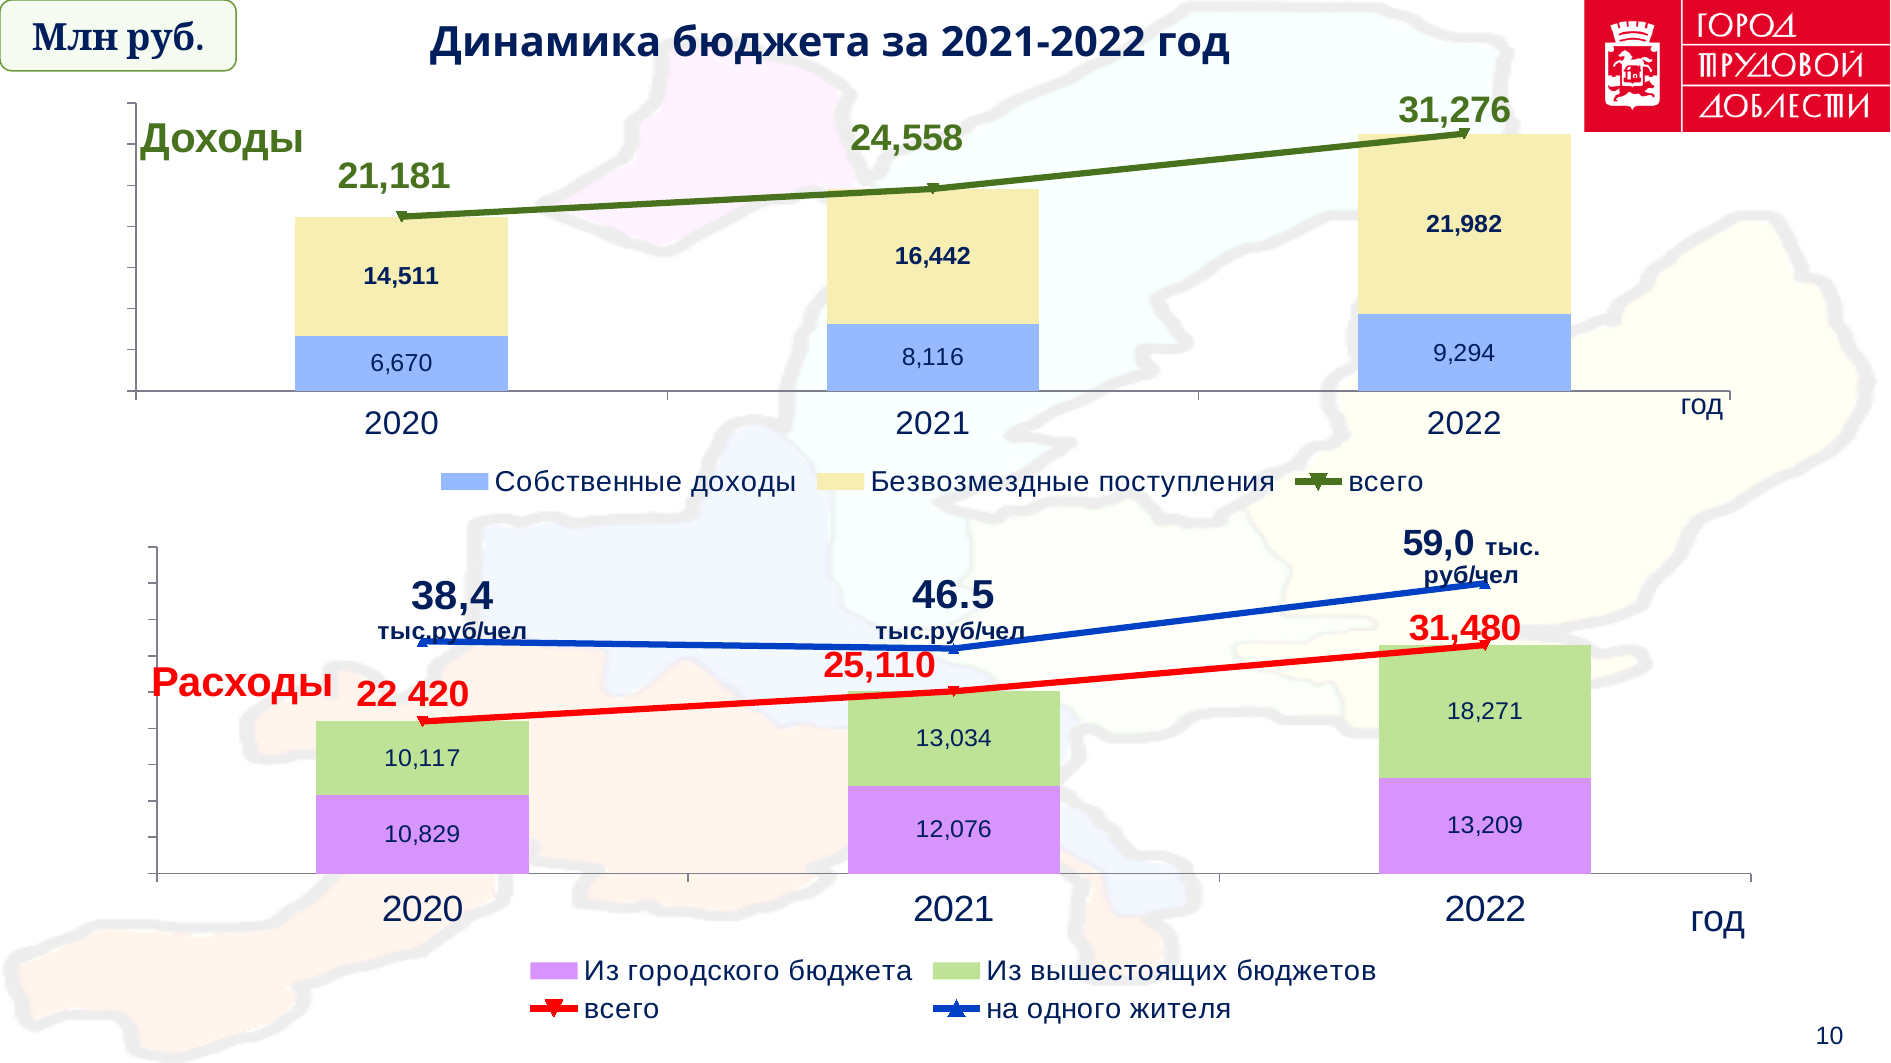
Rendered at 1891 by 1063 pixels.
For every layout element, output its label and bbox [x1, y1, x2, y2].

chart [102, 88, 1764, 504]
chart [123, 521, 1785, 1031]
picture [0, 0, 1891, 1063]
